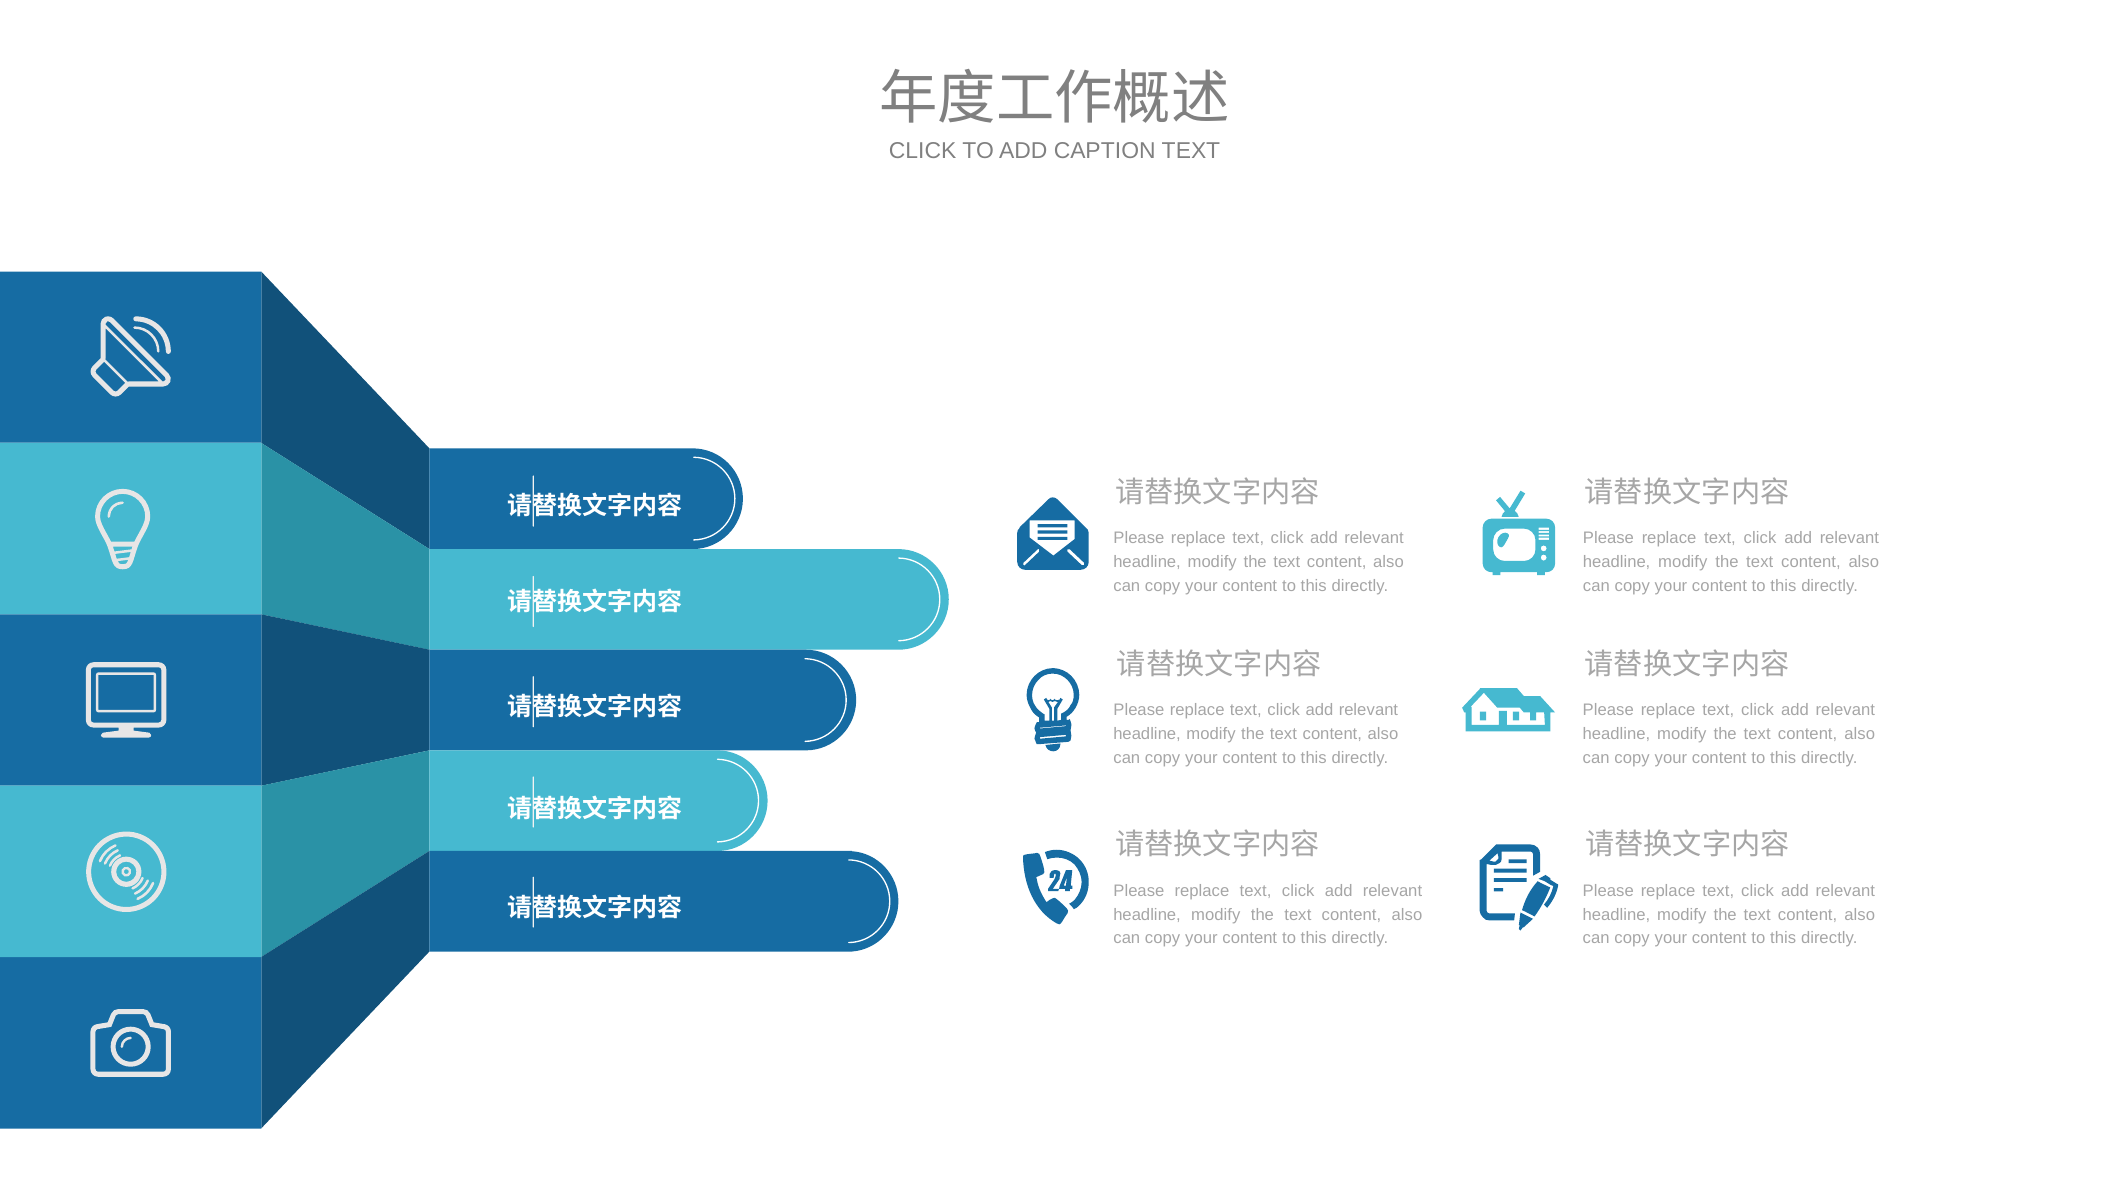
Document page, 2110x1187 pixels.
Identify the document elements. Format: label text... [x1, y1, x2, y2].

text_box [1568, 458, 1895, 602]
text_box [1567, 630, 1891, 774]
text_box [1567, 811, 1891, 954]
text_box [1098, 458, 1419, 602]
text_box [1462, 688, 1556, 732]
text_box [1017, 497, 1089, 570]
text_box [1479, 844, 1541, 921]
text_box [1098, 811, 1438, 954]
text_box [1496, 490, 1526, 517]
text_box [1482, 518, 1556, 576]
text_box CLICK TO ADD CAPTION TEXT [865, 135, 1245, 163]
text_box 年度工作概述 [865, 60, 1245, 131]
text_box [1023, 852, 1069, 925]
text_box [1044, 849, 1089, 910]
text_box [1518, 912, 1534, 931]
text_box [0, 271, 949, 1129]
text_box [1098, 630, 1414, 774]
text_box [1522, 874, 1559, 917]
text_box [1026, 668, 1080, 752]
